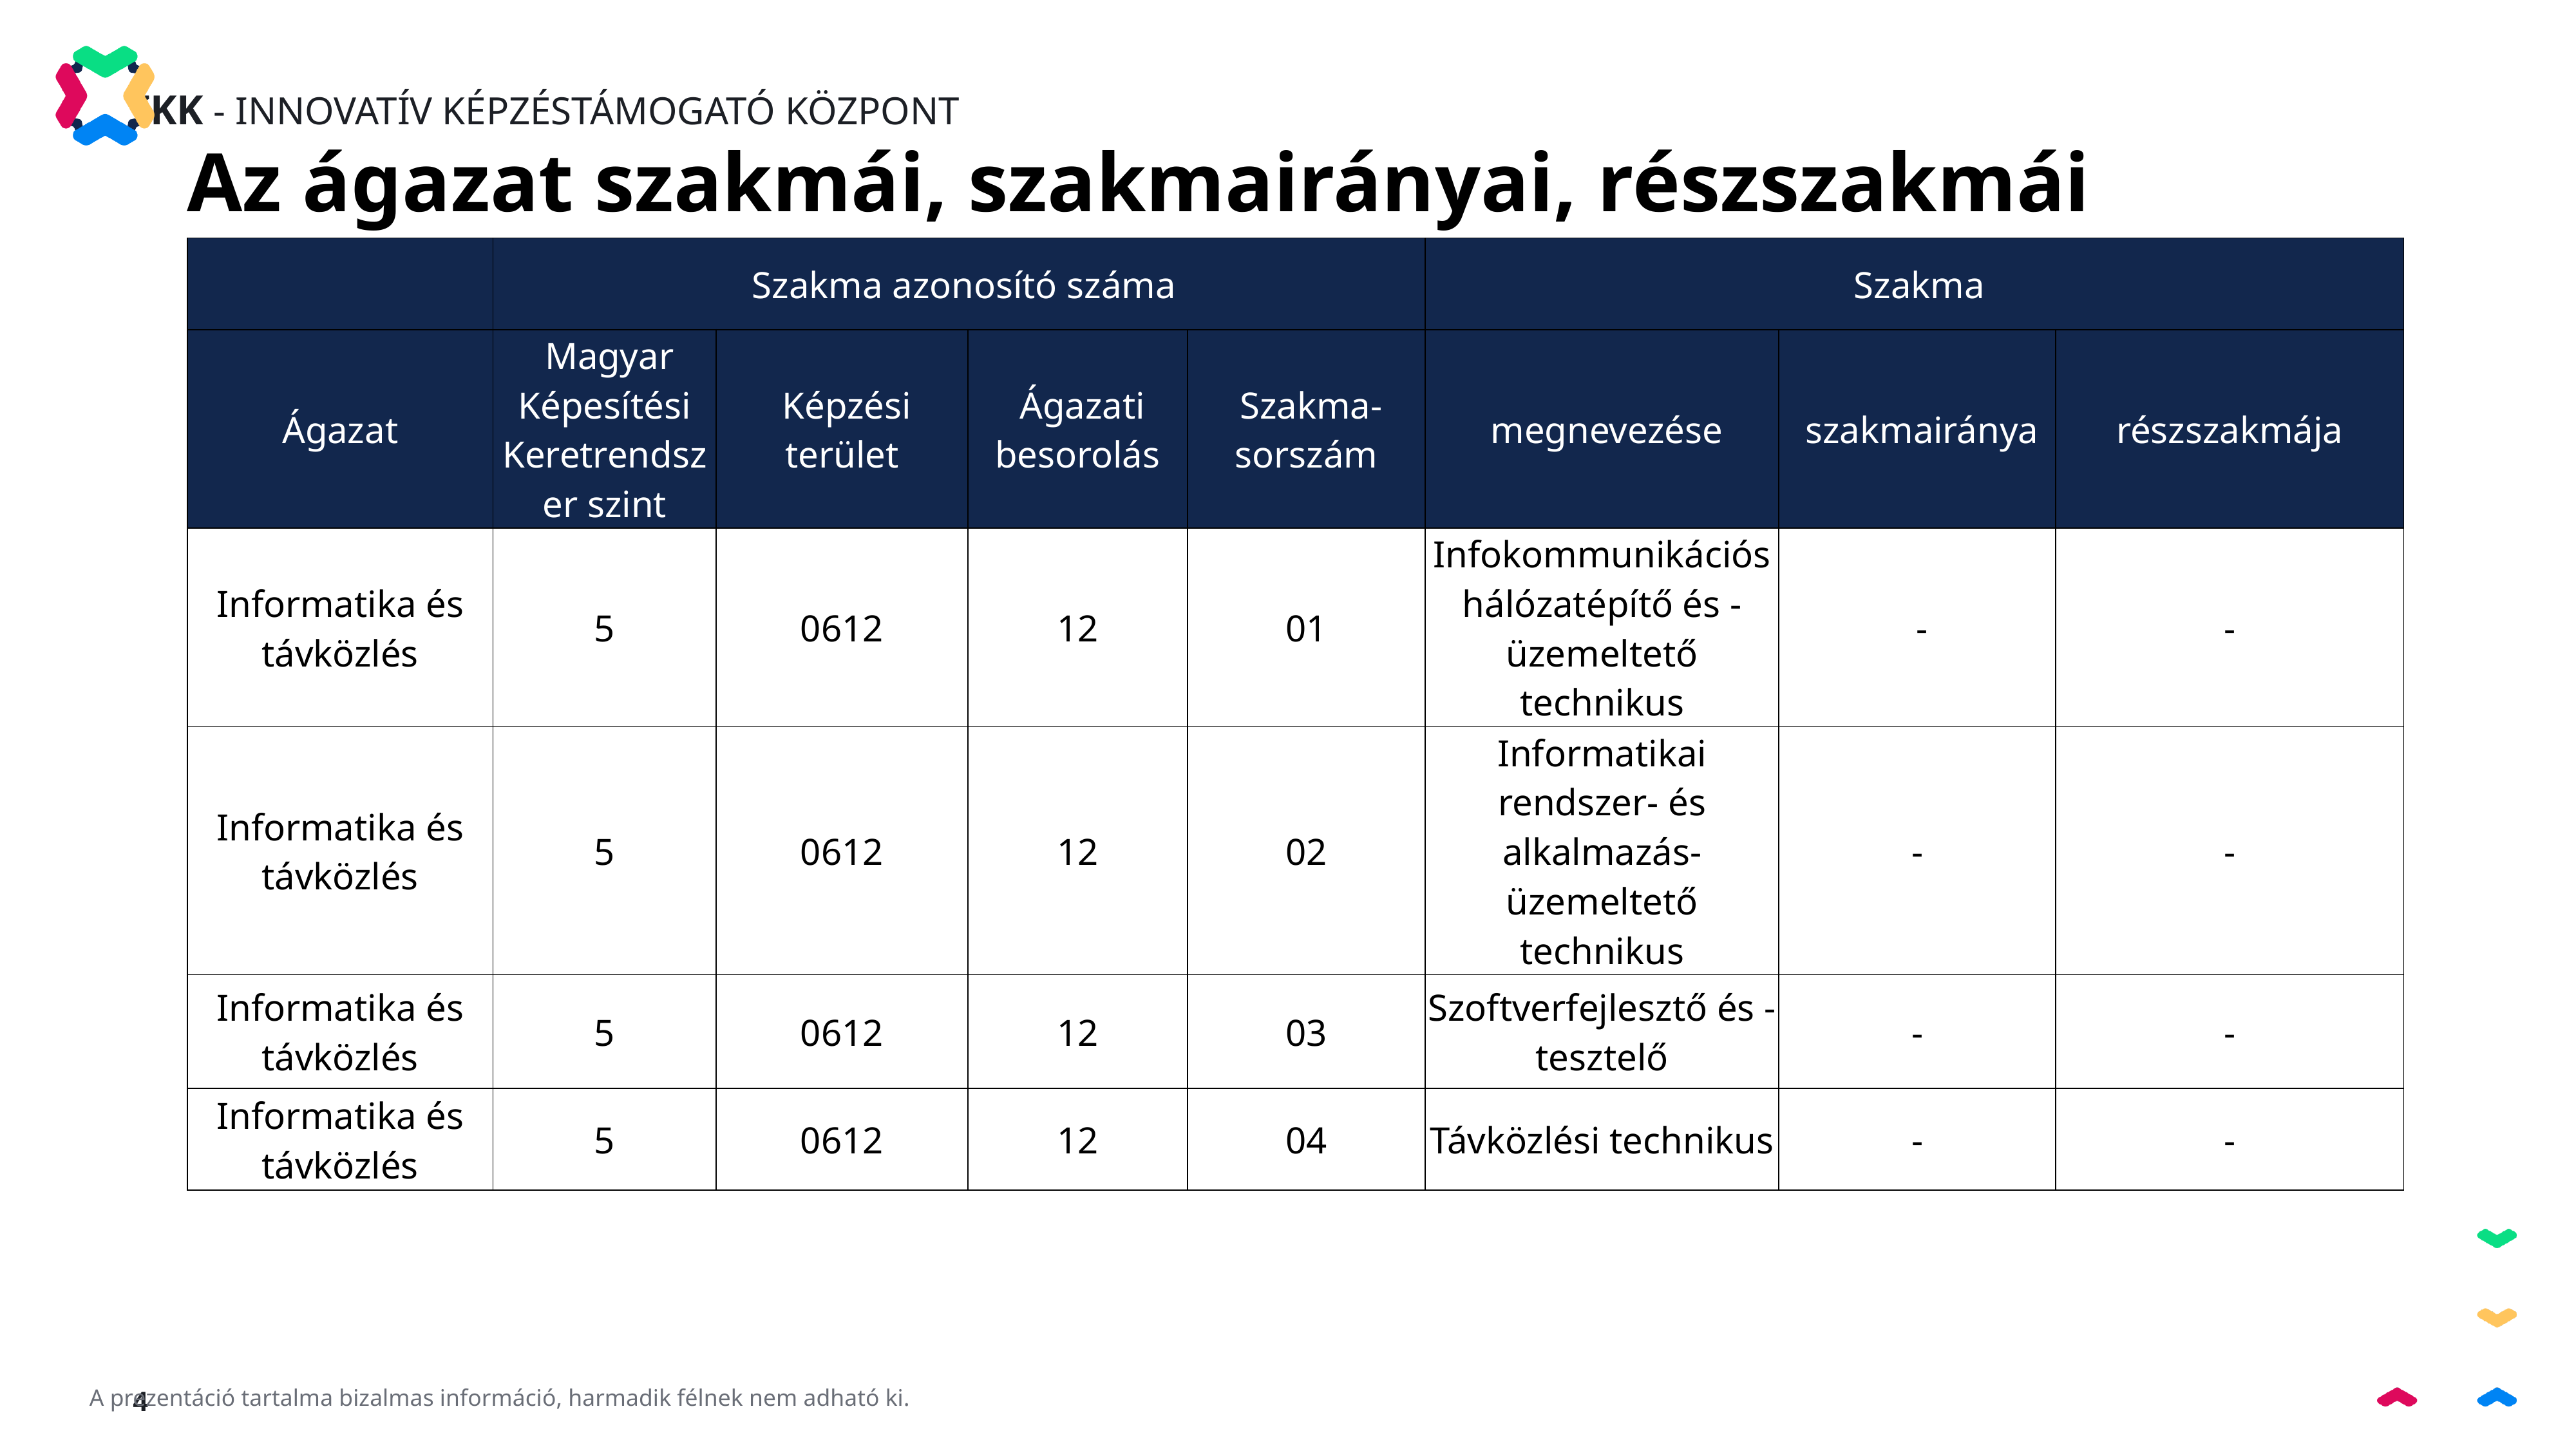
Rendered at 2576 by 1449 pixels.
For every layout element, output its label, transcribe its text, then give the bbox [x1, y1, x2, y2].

table_cell - [2056, 529, 2403, 726]
table_cell 02 [1188, 727, 1425, 974]
picture [55, 46, 155, 146]
table_cell 0612 [717, 1089, 967, 1189]
table_cell - [1779, 975, 2055, 1088]
table_cell 04 [1188, 1089, 1425, 1189]
table_header Szakma azonosító száma [493, 238, 1425, 329]
table_cell Szakma-sorszám [1188, 330, 1425, 527]
table_cell 5 [493, 975, 715, 1088]
table_cell 12 [969, 727, 1187, 974]
table_cell Informatika és távközlés [188, 1089, 493, 1189]
table_cell 12 [969, 529, 1187, 726]
table_cell Informatikai rendszer- és alkalmazás-üzemeltető technikus [1426, 727, 1778, 974]
picture [2377, 1229, 2517, 1406]
table_cell 5 [493, 529, 715, 726]
table_cell Informatika és távközlés [188, 529, 493, 726]
list Az ágazat szakmái, szakmairányai, részszakmái [187, 131, 2347, 222]
table_cell Magyar Képesítési Keretrendszer szint [493, 330, 715, 527]
table_header Szakma [1426, 238, 2403, 329]
table_cell 01 [1188, 529, 1425, 726]
table_cell - [1779, 529, 2055, 726]
table_cell Ágazat [188, 330, 493, 527]
table_cell 0612 [717, 727, 967, 974]
table_cell 03 [1188, 975, 1425, 1088]
table_cell - [1779, 727, 2055, 974]
table_cell - [2056, 1089, 2403, 1189]
table_header [188, 238, 493, 329]
table_cell Informatika és távközlés [188, 727, 493, 974]
table_cell Infokommunikációs hálózatépítő és -üzemeltető technikus [1426, 529, 1778, 726]
table_cell 0612 [717, 975, 967, 1088]
table_cell Ágazati besorolás [969, 330, 1187, 527]
table_cell Informatika és távközlés [188, 975, 493, 1088]
table_cell 12 [969, 975, 1187, 1088]
table_cell - [2056, 727, 2403, 974]
table_cell szakmairánya [1779, 330, 2055, 527]
table_cell megnevezése [1426, 330, 1778, 527]
table_cell - [2056, 975, 2403, 1088]
table_cell - [1779, 1089, 2055, 1189]
table_cell 5 [493, 1089, 715, 1189]
table_cell Szoftverfejlesztő és -tesztelő [1426, 975, 1778, 1088]
table_cell Képzési terület [717, 330, 967, 527]
table_cell 5 [493, 727, 715, 974]
table_cell 12 [969, 1089, 1187, 1189]
table_cell Távközlési technikus [1426, 1089, 1778, 1189]
table_cell 0612 [717, 529, 967, 726]
table_cell részszakmája [2056, 330, 2403, 527]
